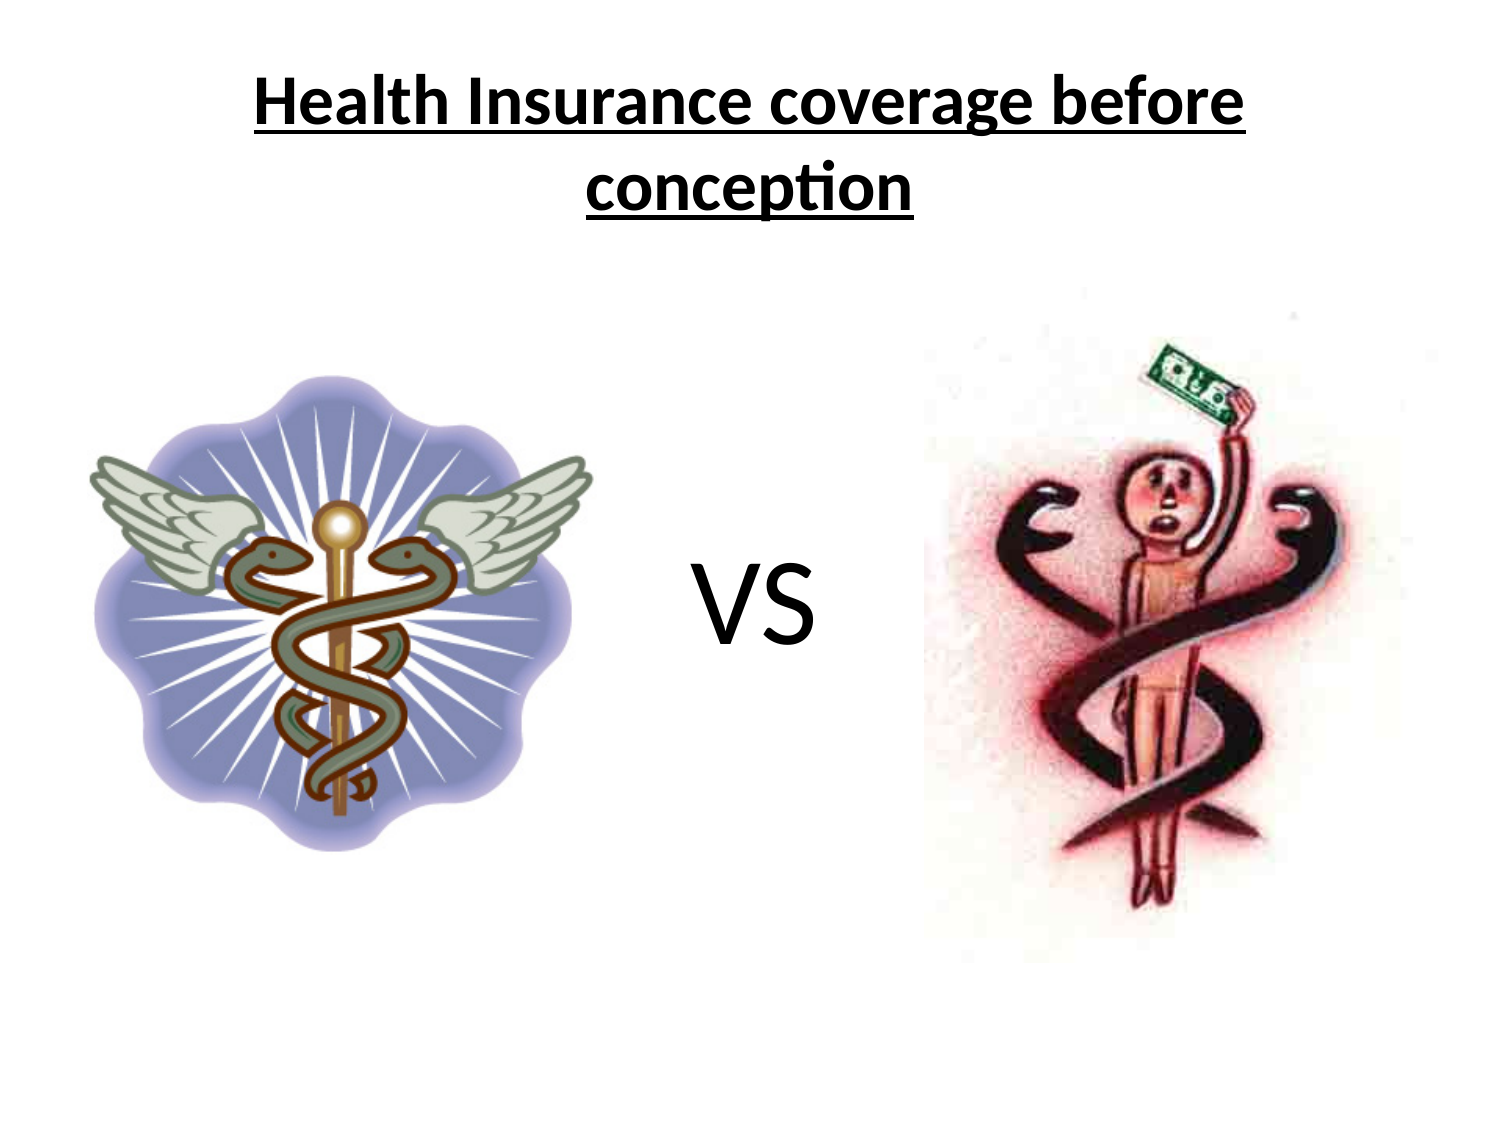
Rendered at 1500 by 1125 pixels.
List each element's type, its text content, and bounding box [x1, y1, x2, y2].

text_box VS [675, 512, 834, 678]
title Health Insurance coverage before conception [75, 45, 1425, 233]
picture [87, 374, 598, 855]
picture [924, 287, 1443, 963]
